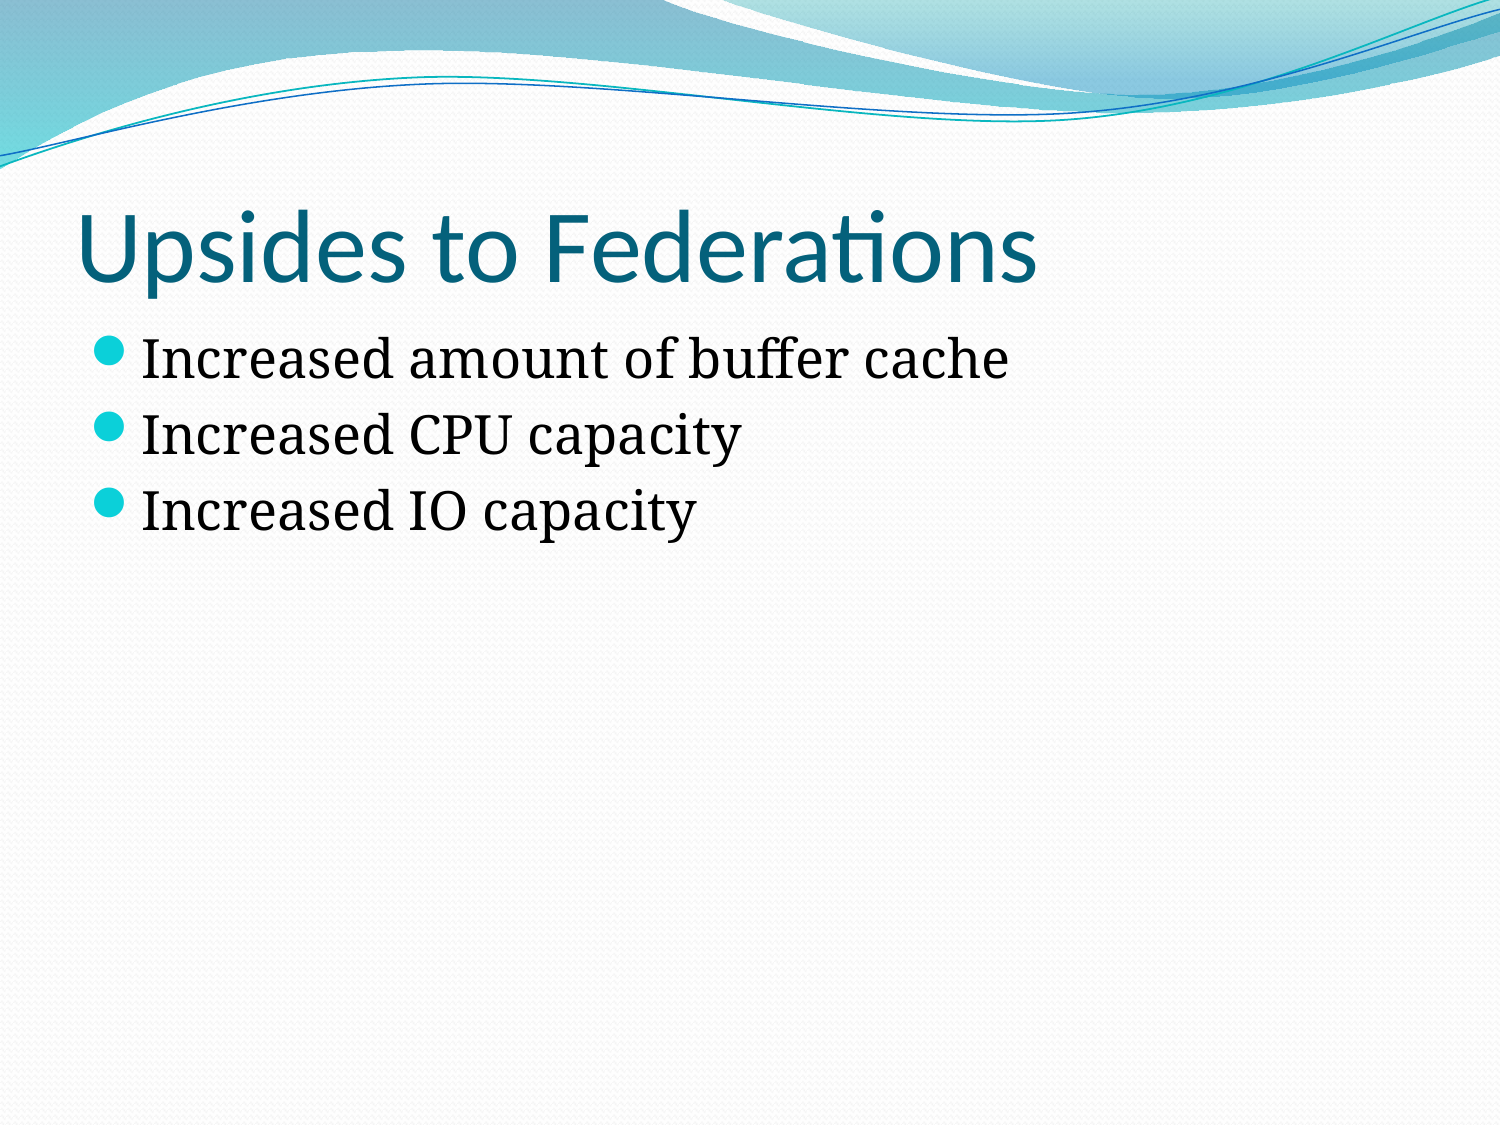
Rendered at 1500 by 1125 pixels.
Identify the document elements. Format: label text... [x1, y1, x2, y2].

list Increased amount of buffer cache Increased CPU capacity Increased IO capacity [75, 317, 1425, 1038]
title Upsides to Federations [75, 115, 1425, 303]
